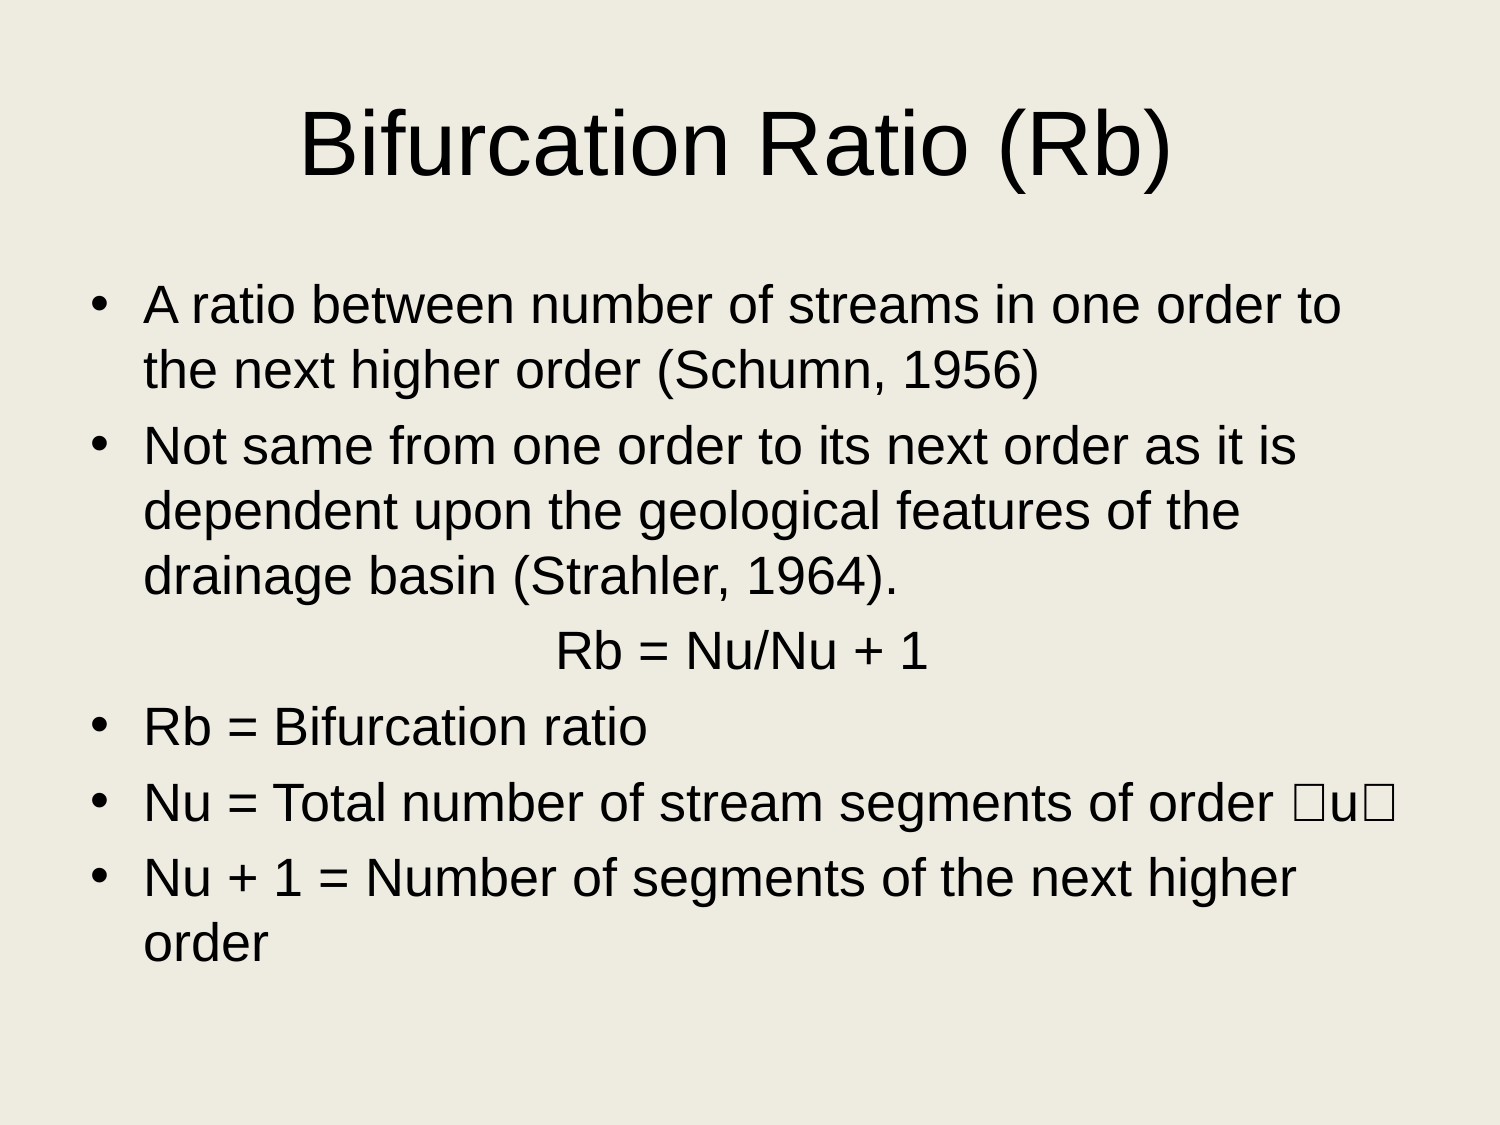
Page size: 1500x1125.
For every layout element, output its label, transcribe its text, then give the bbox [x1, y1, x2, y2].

title Bifurcation Ratio (Rb) [75, 45, 1425, 233]
list A ratio between number of streams in one order to the next higher order (Schumn, 1956) Not same from one order to its next order as it is dependent upon the geological features of the drainage basin (Strahler, 1964). Rb = Nu/Nu + 1 Rb = Bifurcation ratio Nu = Total number of stream segments of order u Nu + 1 = Number of segments of the next higher order [75, 262, 1425, 1005]
